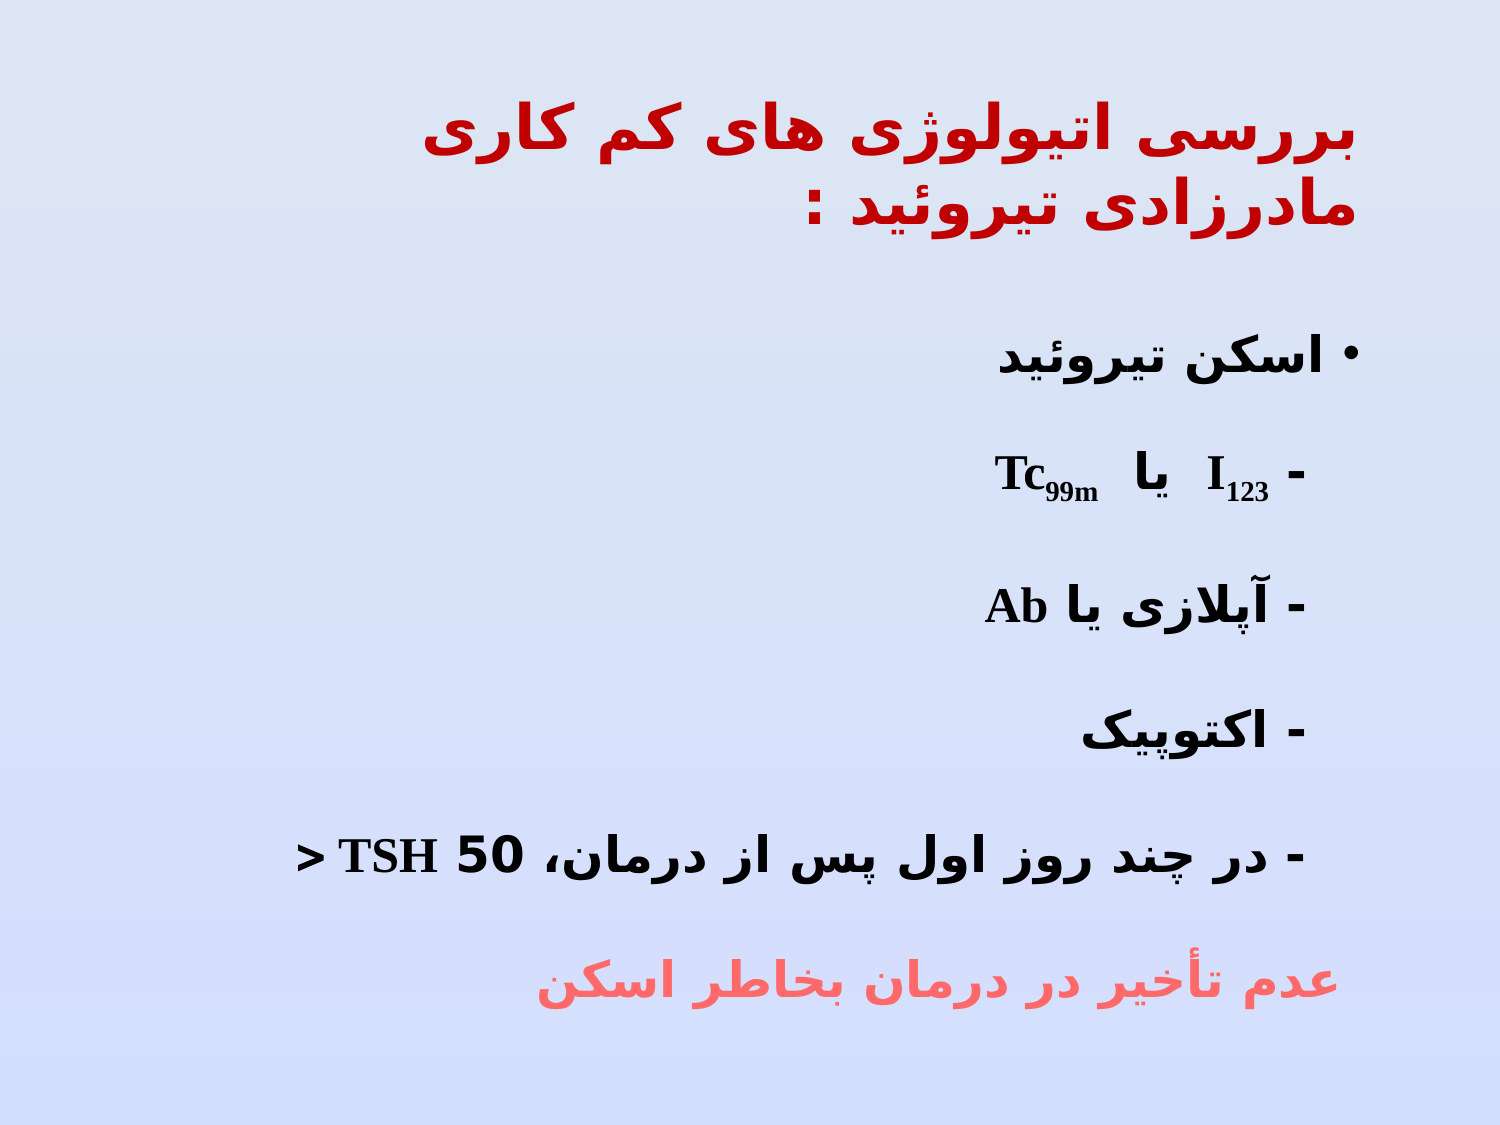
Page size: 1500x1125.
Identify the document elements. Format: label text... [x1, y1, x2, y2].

subtitle اسکن تیروئید - I123 یا Tc99m - آپلازی یا Ab - اکتوپیک - در چند روز اول پس از درمان، 50  TSH عدم تأخیر در درمان بخاطر اسکن [87, 249, 1375, 1000]
text_box بررسی اتیولوژی های کم کاری مادرزادی تیروئید : [212, 87, 1375, 238]
